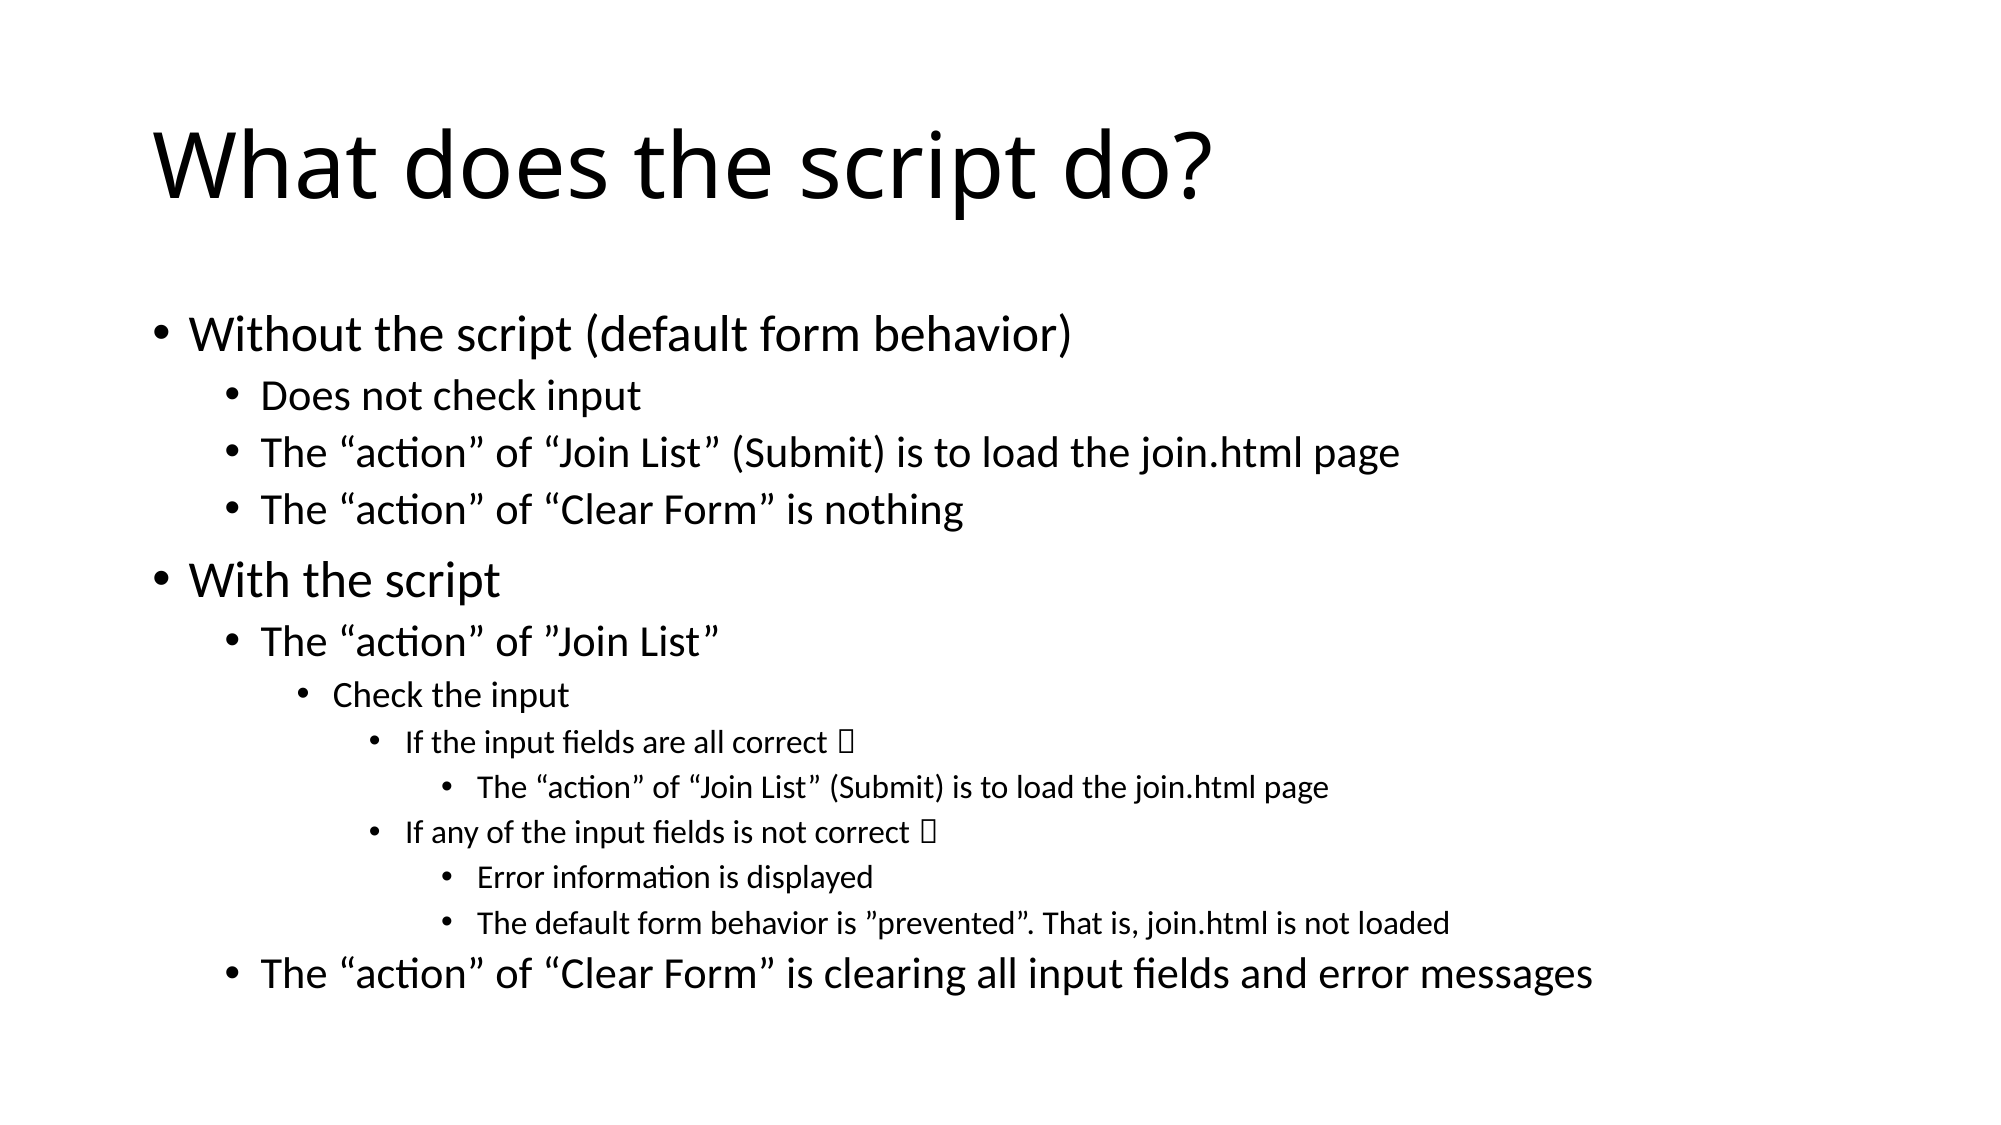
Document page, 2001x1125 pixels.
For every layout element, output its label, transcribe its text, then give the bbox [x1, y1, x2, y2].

title What does the script do? [137, 59, 1863, 278]
list Without the script (default form behavior) Does not check input The “action” of “Join List” (Submit) is to load the join.html page The “action” of “Clear Form” is nothing With the script The “action” of ”Join List” Check the input If the input fields are all correct  The “action” of “Join List” (Submit) is to load the join.html page If any of the input fields is not correct  Error information is displayed The default form behavior is ”prevented”. That is, join.html is not loaded The “action” of “Clear Form” is clearing all input fields and error messages [137, 299, 1863, 1014]
